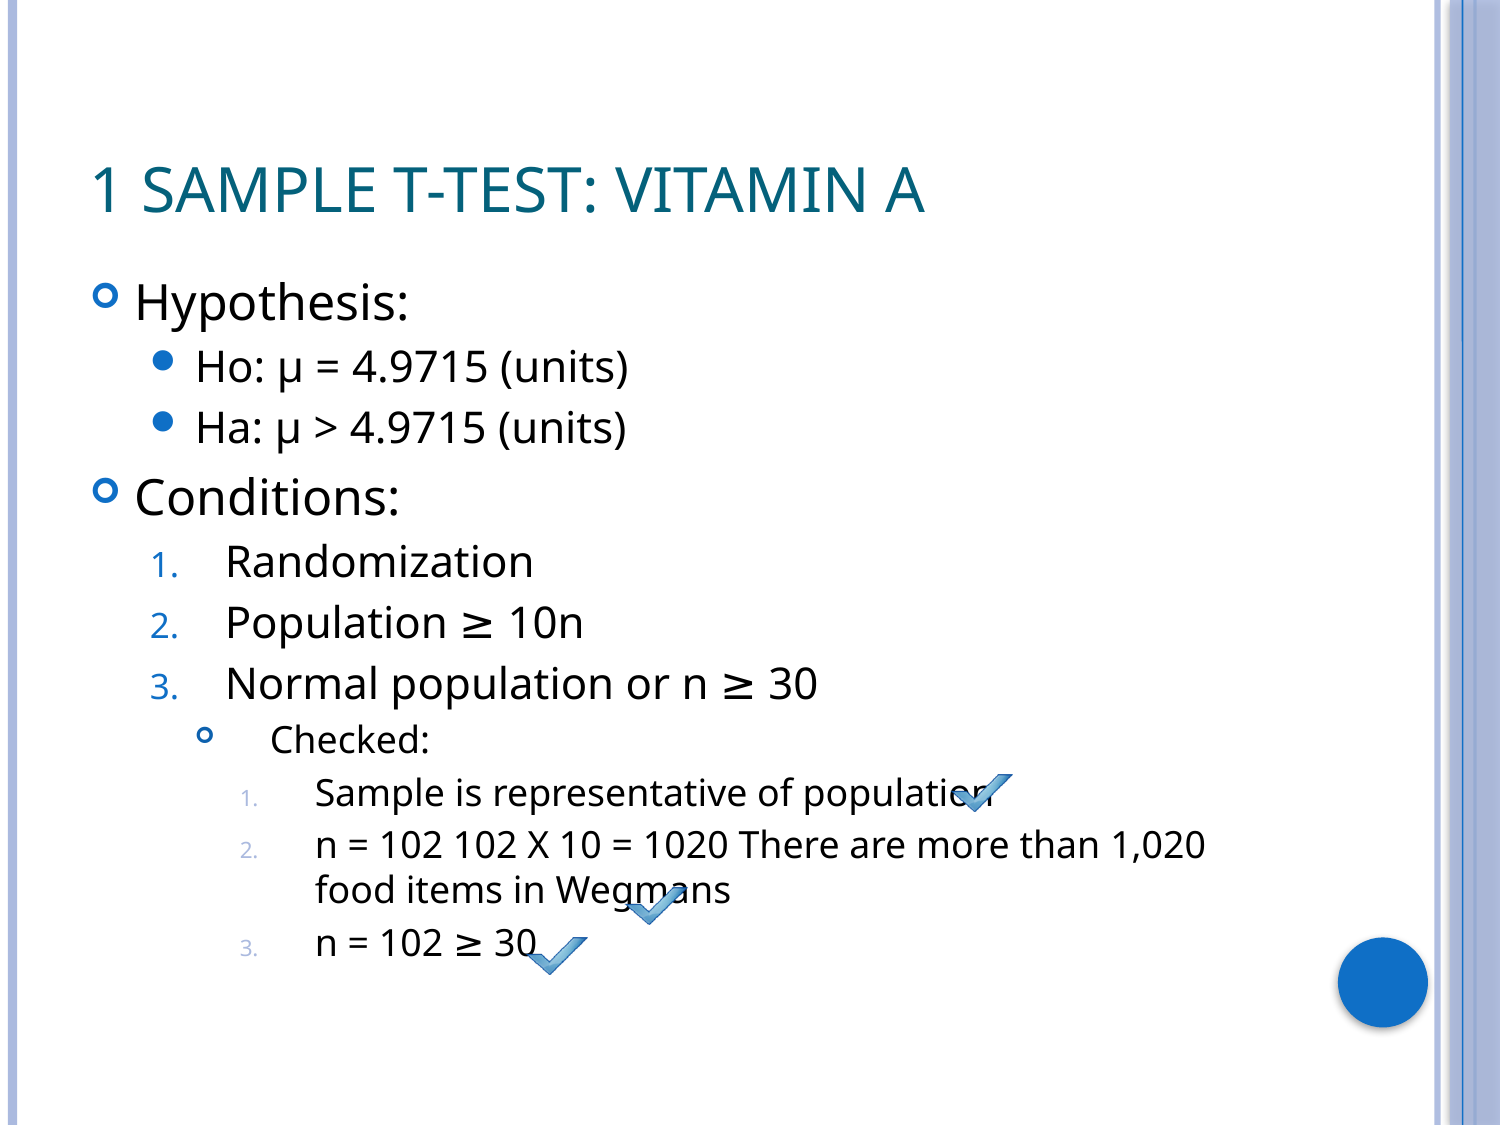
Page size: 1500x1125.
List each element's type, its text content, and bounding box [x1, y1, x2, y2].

picture [524, 936, 588, 975]
picture [949, 774, 1013, 813]
picture [624, 886, 688, 925]
list Hypothesis: Ho: µ = 4.9715 (units) Ha: µ > 4.9715 (units) Conditions: Randomization Population ≥ 10n Normal population or n ≥ 30 Checked: Sample is representative of population n = 102 102 X 10 = 1020 There are more than 1,020 food items in Wegmans n = 102 ≥ 30 [75, 262, 1300, 1062]
title 1 Sample t-test: Vitamin A [75, 45, 1300, 233]
